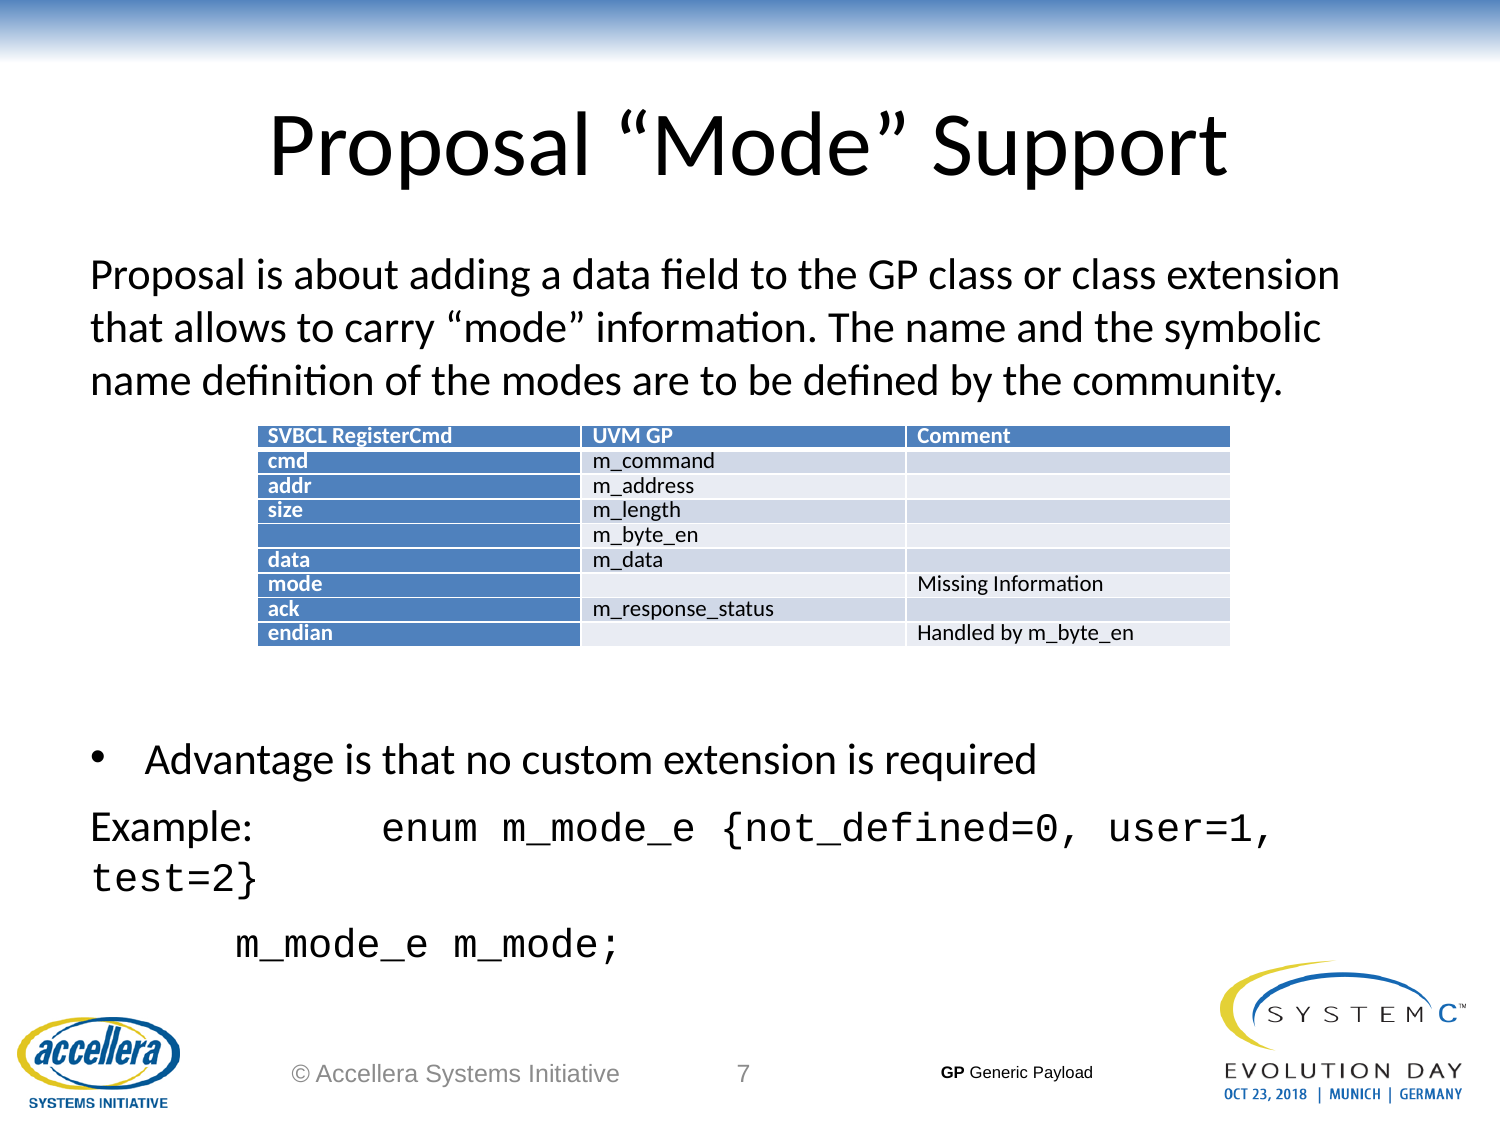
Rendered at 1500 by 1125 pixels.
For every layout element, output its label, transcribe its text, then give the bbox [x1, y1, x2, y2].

table_cell [582, 574, 905, 597]
table_cell [258, 524, 580, 547]
table_cell m_response_status [582, 598, 905, 621]
table_cell m_byte_en [582, 524, 905, 547]
table_cell Handled by m_byte_en [907, 623, 1230, 646]
table_cell cmd [258, 452, 580, 473]
title Proposal “Mode” Support [75, 45, 1425, 233]
slide_number 7 [600, 1042, 888, 1103]
table_cell mode [258, 574, 580, 597]
table_cell Missing Information [907, 574, 1230, 597]
table_cell data [258, 549, 580, 572]
table_cell [907, 598, 1230, 621]
table_cell addr [258, 475, 580, 498]
table_header Comment [907, 426, 1230, 447]
table_cell ack [258, 598, 580, 621]
picture [17, 1017, 180, 1108]
list Proposal is about adding a data field to the GP class or class extension that allows to carry “mode” information. The name and the symbolic name definition of the modes are to be defined by the community. Advantage is that no custom extension is required Example: enum m_mode_e {not_defined=0, user=1, test=2} m_mode_e m_mode; [75, 237, 1425, 975]
table_cell size [258, 500, 580, 523]
table_cell [907, 524, 1230, 547]
table_cell [907, 475, 1230, 498]
table_header UVM GP [582, 426, 905, 447]
table_cell m_length [582, 500, 905, 523]
table_cell m_command [582, 452, 905, 473]
table_cell [907, 549, 1230, 572]
footer © Accellera Systems Initiative [275, 1042, 600, 1103]
table_header SVBCL RegisterCmd [258, 426, 580, 447]
table_cell [907, 452, 1230, 473]
table_cell m_address [582, 475, 905, 498]
table_cell m_data [582, 549, 905, 572]
table_cell endian [258, 623, 580, 646]
table_cell [907, 500, 1230, 523]
text_box GP Generic Payload [926, 1054, 1109, 1090]
table_cell [582, 623, 905, 646]
picture [1211, 957, 1474, 1111]
